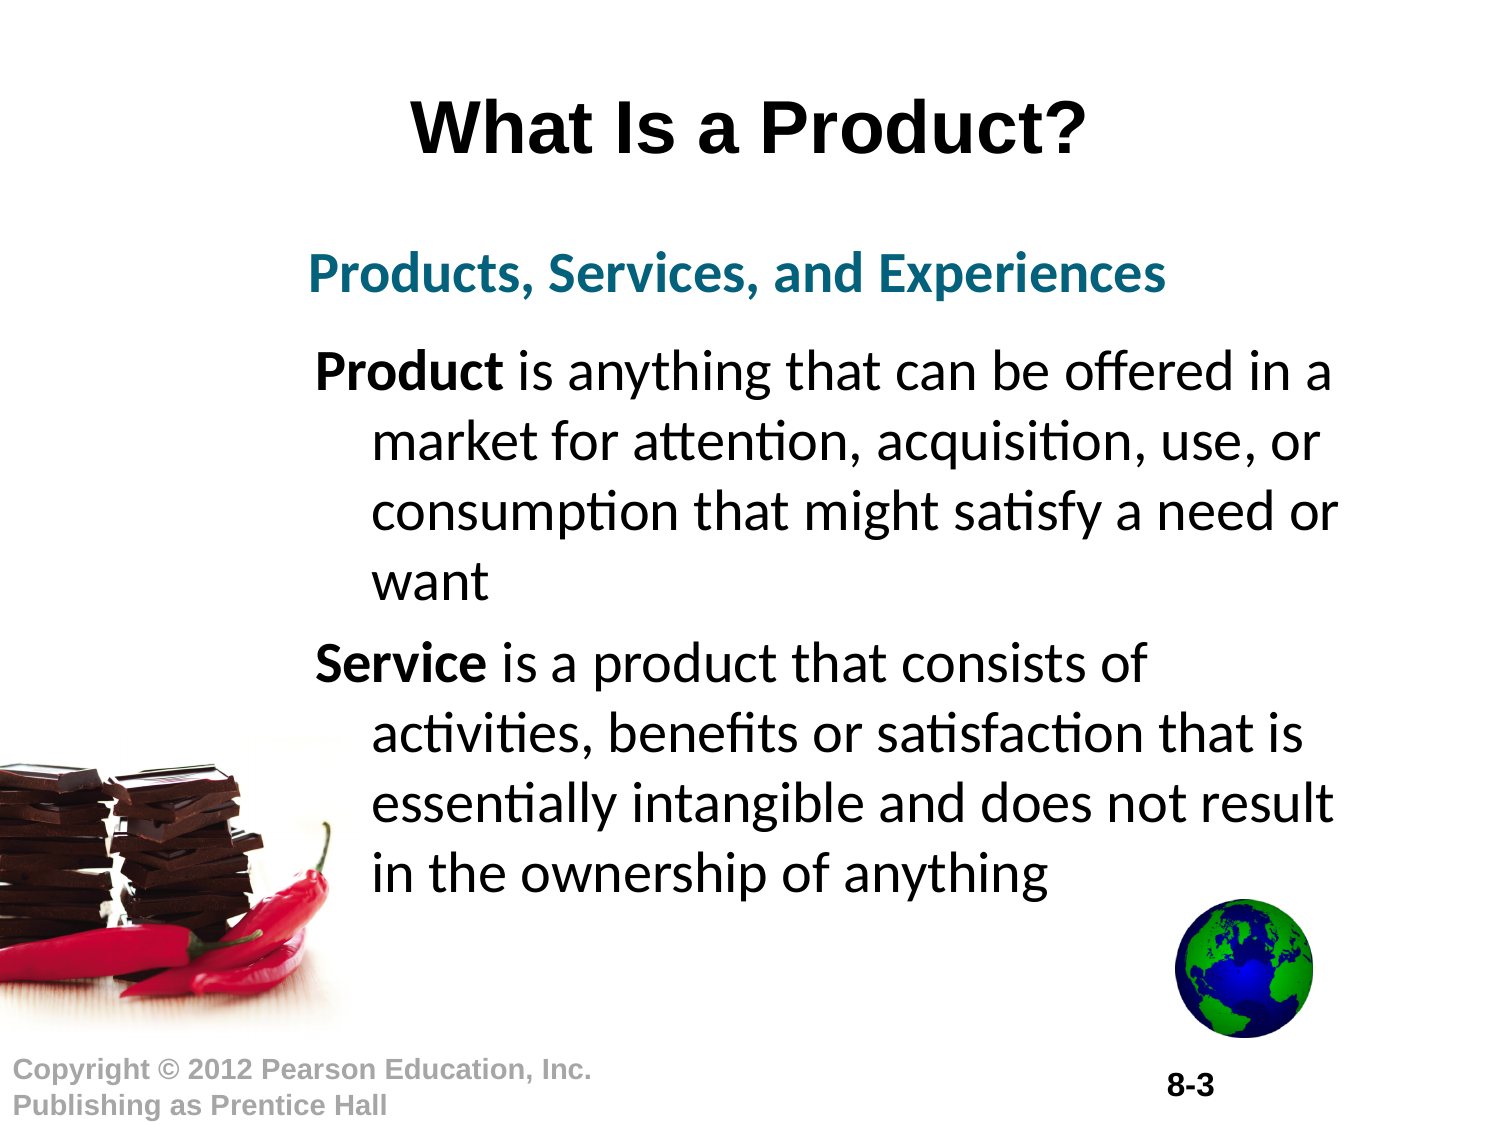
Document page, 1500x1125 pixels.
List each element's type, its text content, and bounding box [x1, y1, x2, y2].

list Product is anything that can be offered in a market for attention, acquisition, use, or consumption that might satisfy a need or want Service is a product that consists of activities, benefits or satisfaction that is essentially intangible and does not result in the ownership of anything [299, 324, 1388, 901]
list Products, Services, and Experiences [149, 237, 1326, 301]
picture [0, 737, 361, 1038]
title What Is a Product? [112, 37, 1388, 226]
picture [1174, 899, 1313, 1038]
